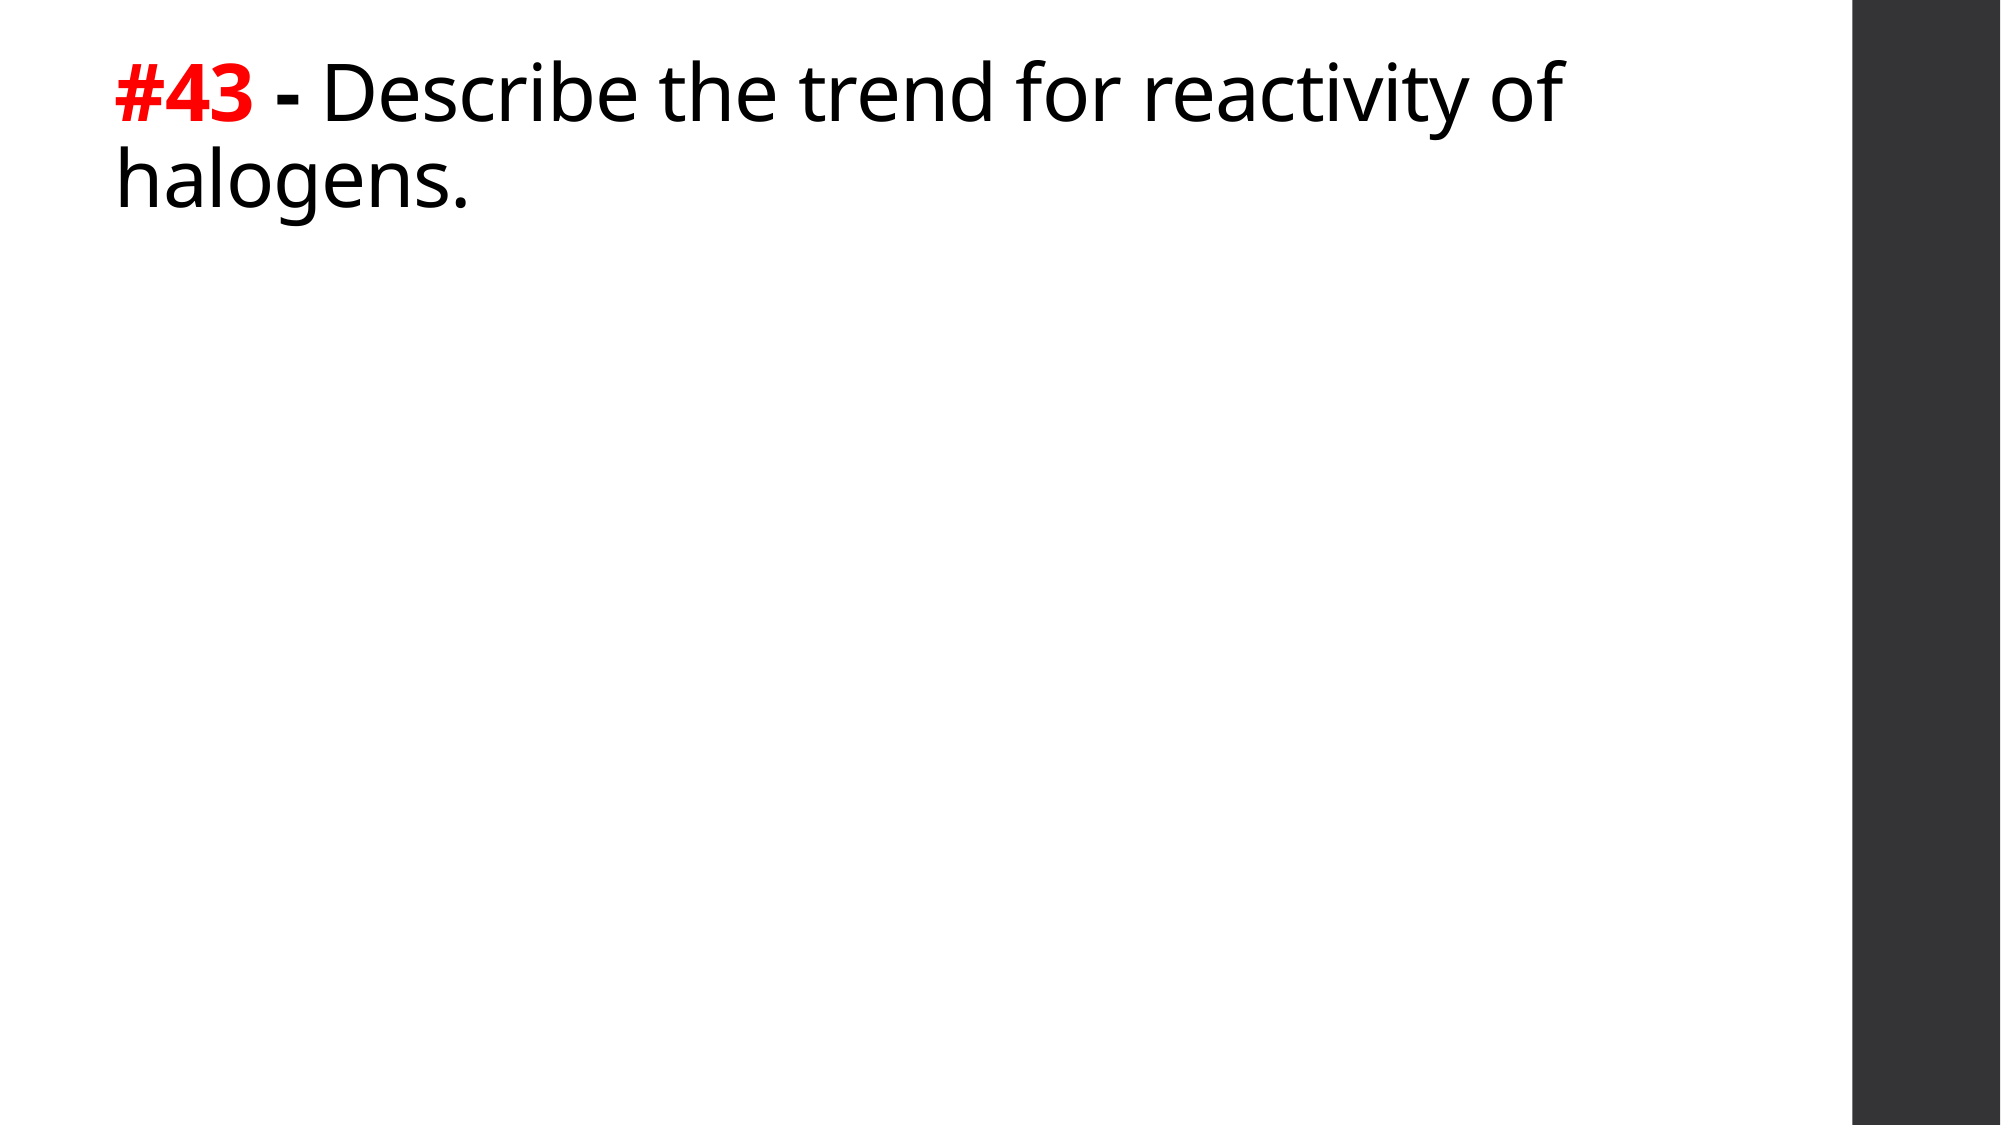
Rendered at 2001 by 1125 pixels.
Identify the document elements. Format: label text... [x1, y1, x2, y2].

title #43 - Describe the trend for reactivity of halogens. [99, 45, 1900, 233]
